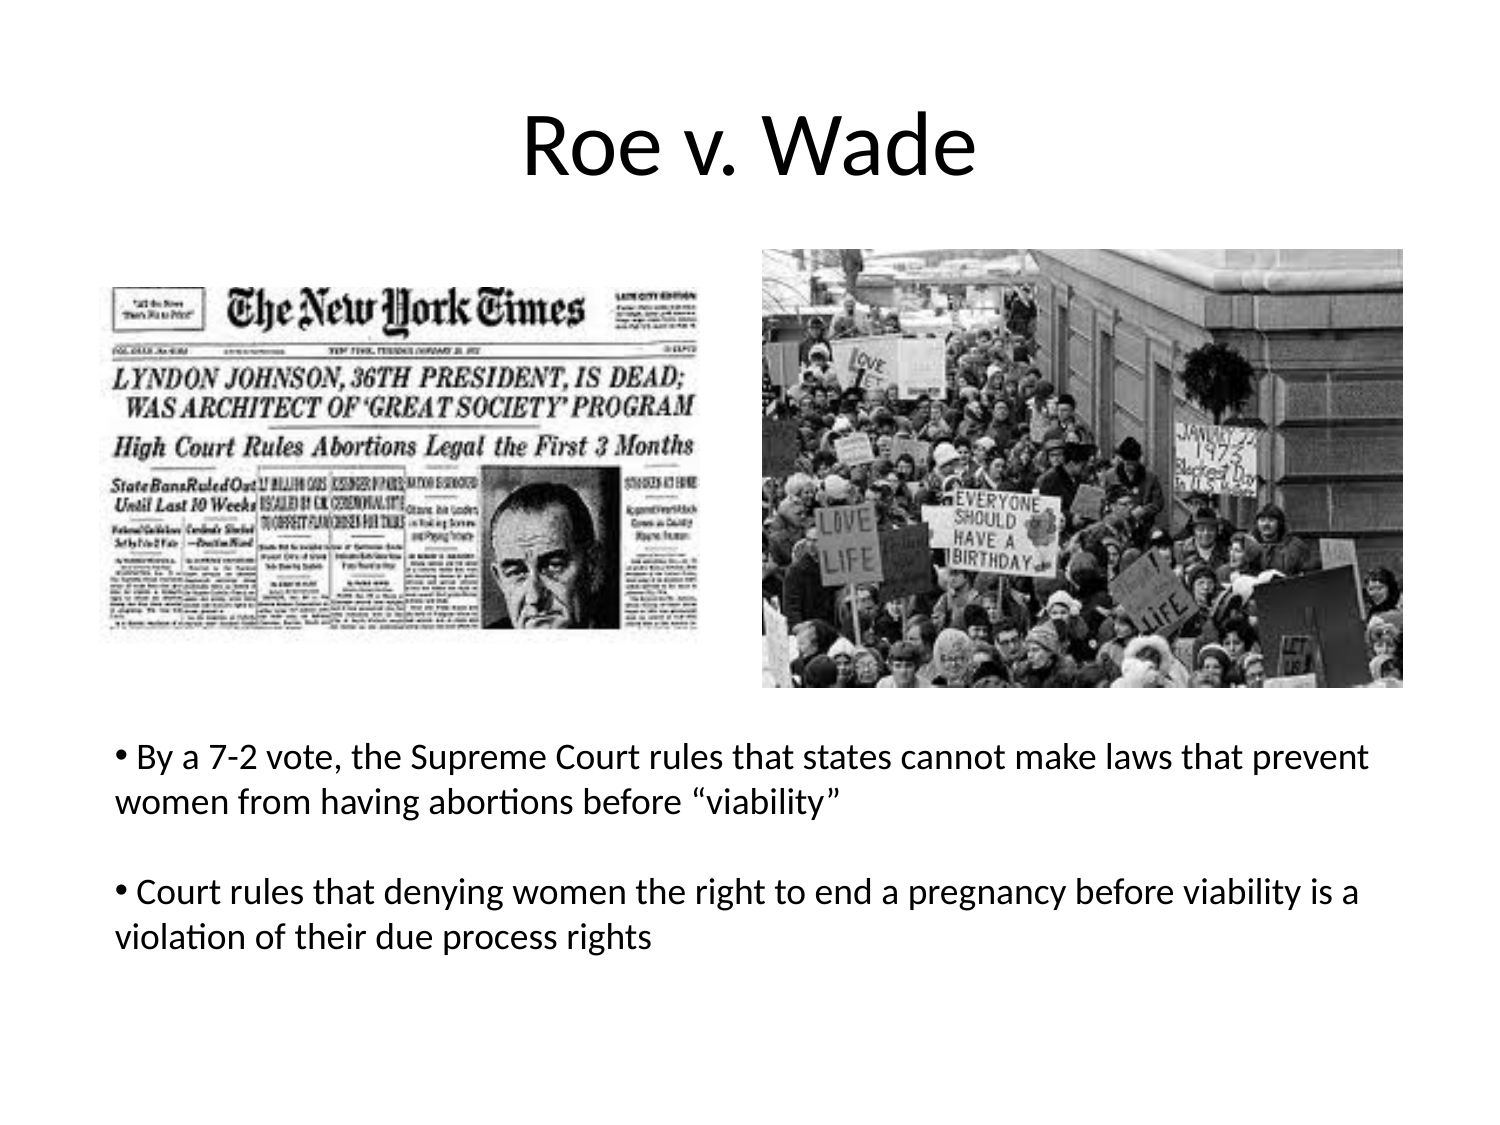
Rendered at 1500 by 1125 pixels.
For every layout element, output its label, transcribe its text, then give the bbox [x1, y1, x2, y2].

text_box By a 7-2 vote, the Supreme Court rules that states cannot make laws that prevent women from having abortions before “viability” Court rules that denying women the right to end a pregnancy before viability is a violation of their due process rights [99, 724, 1400, 965]
title Roe v. Wade [75, 45, 1425, 233]
picture [762, 249, 1403, 688]
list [99, 287, 701, 659]
